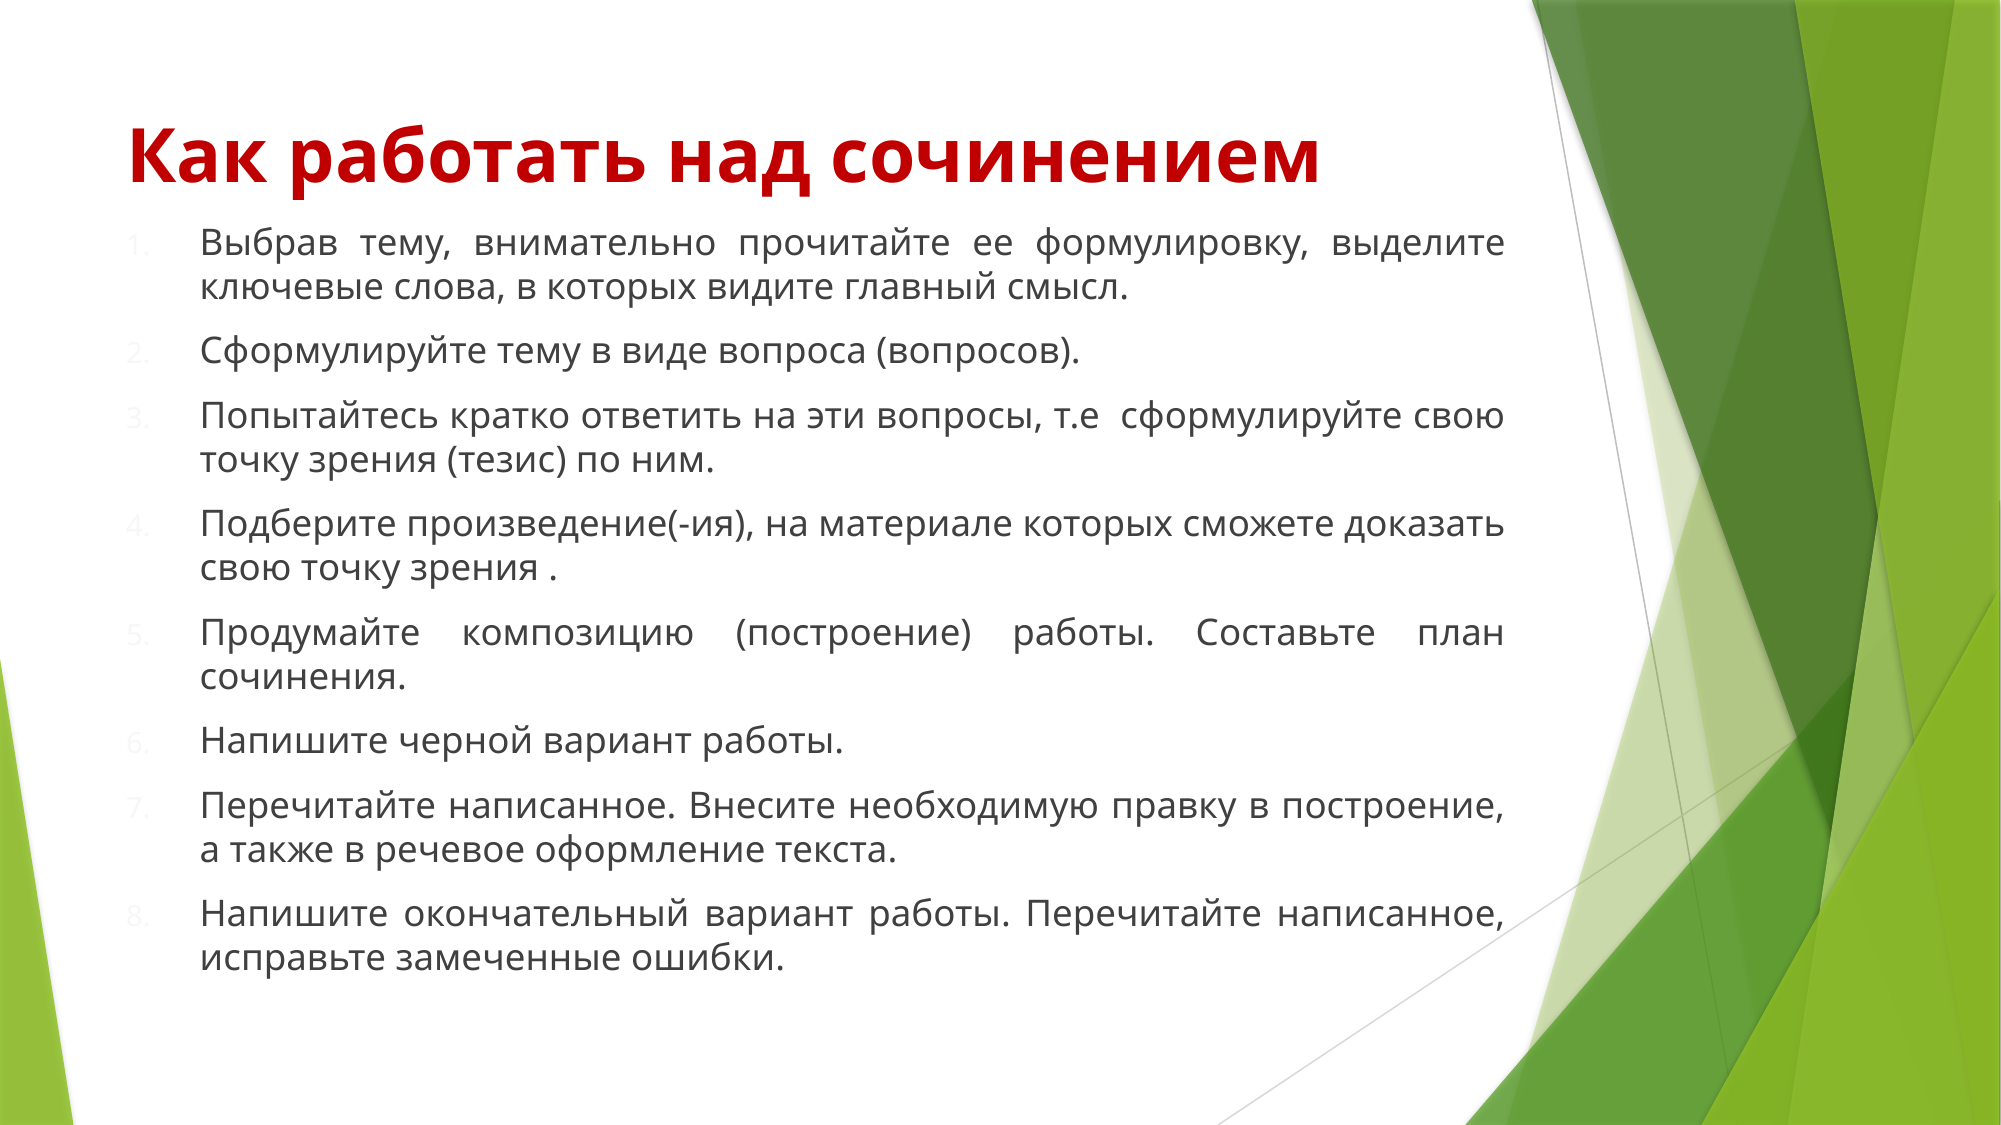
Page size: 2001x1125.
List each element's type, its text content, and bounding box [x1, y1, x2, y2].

title Как работать над сочинением [111, 99, 1522, 211]
list Выбрав тему, внимательно прочитайте ее формулировку, выделите ключевые слова, в которых видите главный смысл. Сформулируйте тему в виде вопроса (вопросов). Попытайтесь кратко ответить на эти вопросы, т.е сформулируйте свою точку зрения (тезис) по ним. Подберите произведение(-ия), на материале которых сможете доказать свою точку зрения . Продумайте композицию (построение) работы. Составьте план сочинения. Напишите черной вариант работы. Перечитайте написанное. Внесите необходимую правку в построение, а также в речевое оформление текста. Напишите окончательный вариант работы. Перечитайте написанное, исправьте замеченные ошибки. [111, 211, 1522, 991]
